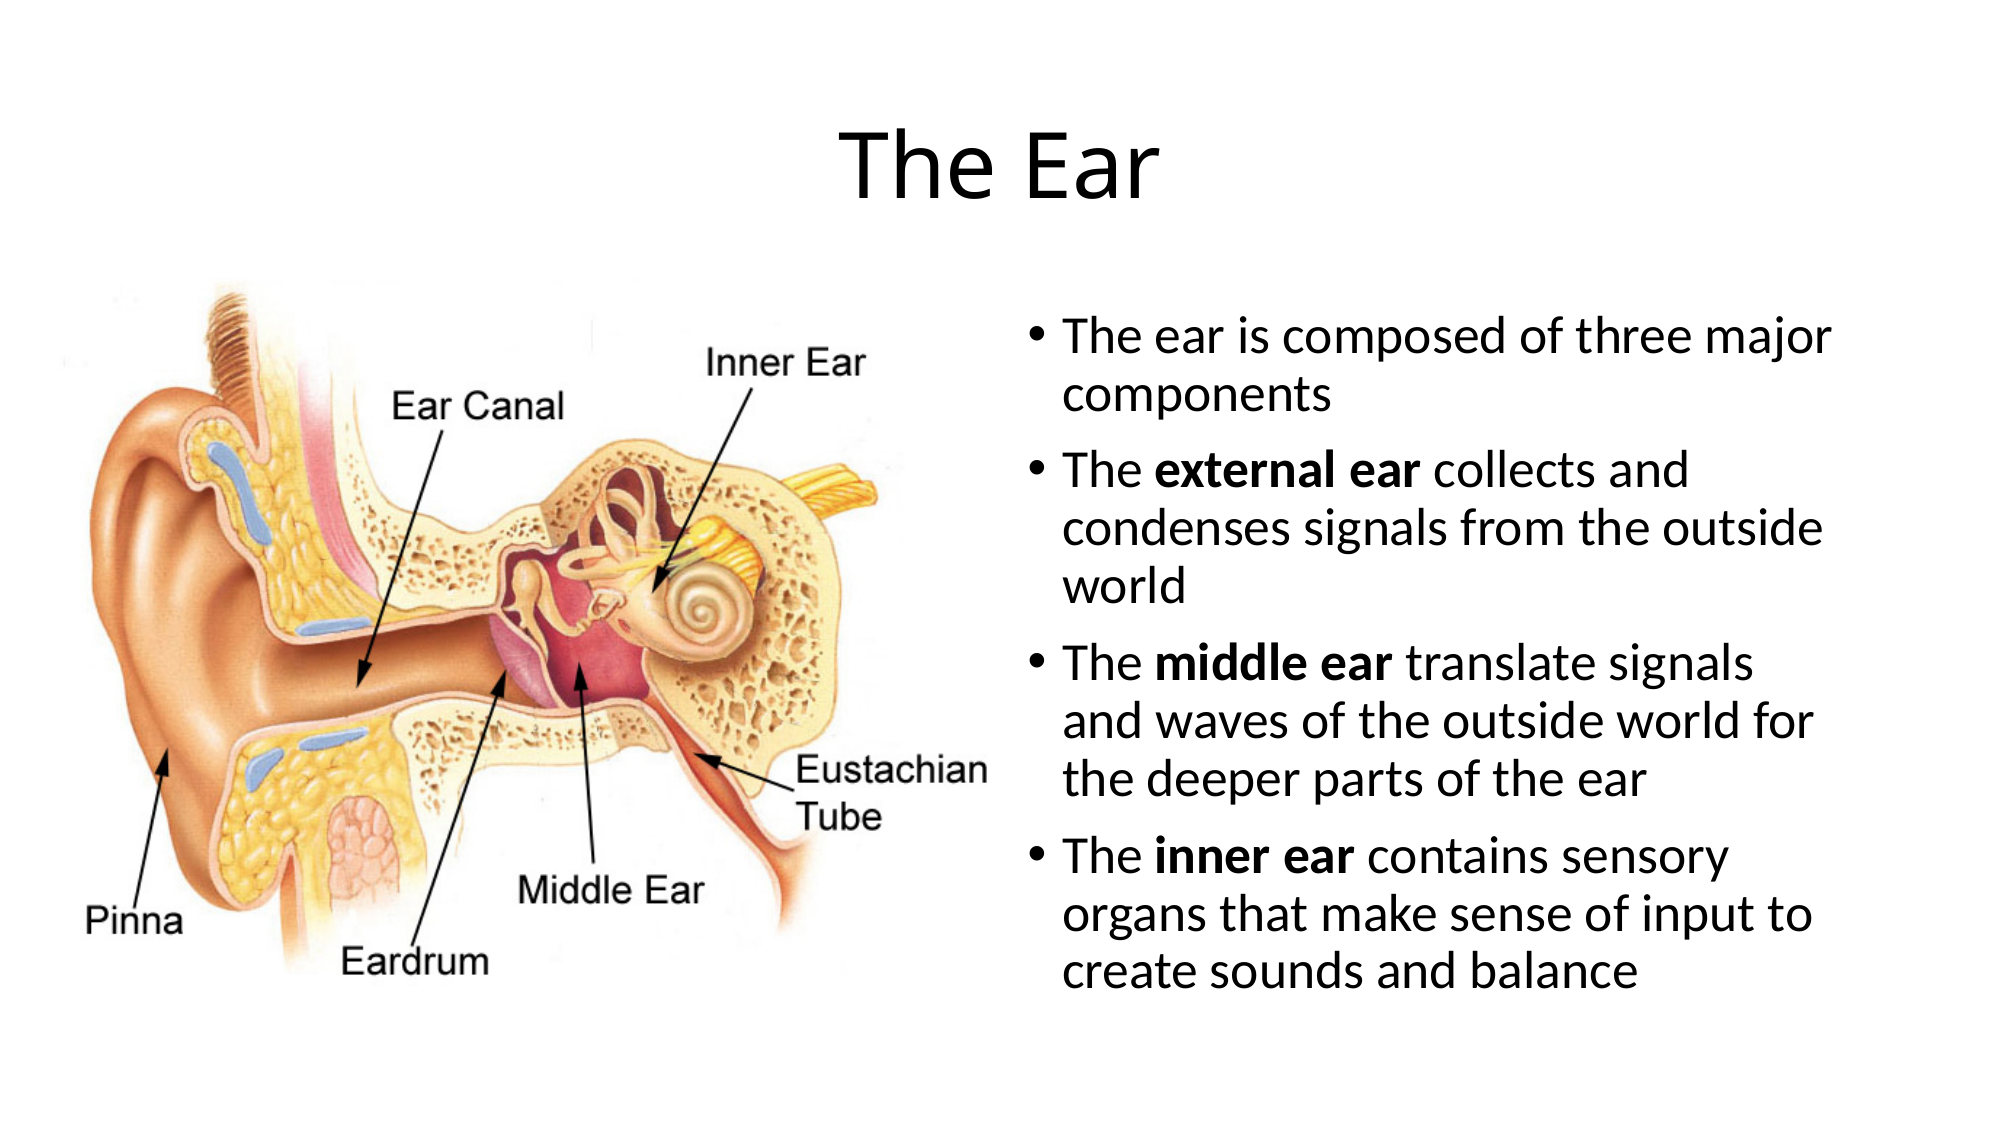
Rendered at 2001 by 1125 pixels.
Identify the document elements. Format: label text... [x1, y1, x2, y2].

picture [58, 277, 1000, 1001]
list The ear is composed of three major components The external ear collects and condenses signals from the outside world The middle ear translate signals and waves of the outside world for the deeper parts of the ear The inner ear contains sensory organs that make sense of input to create sounds and balance [1012, 299, 1863, 1014]
title The Ear [137, 59, 1863, 278]
